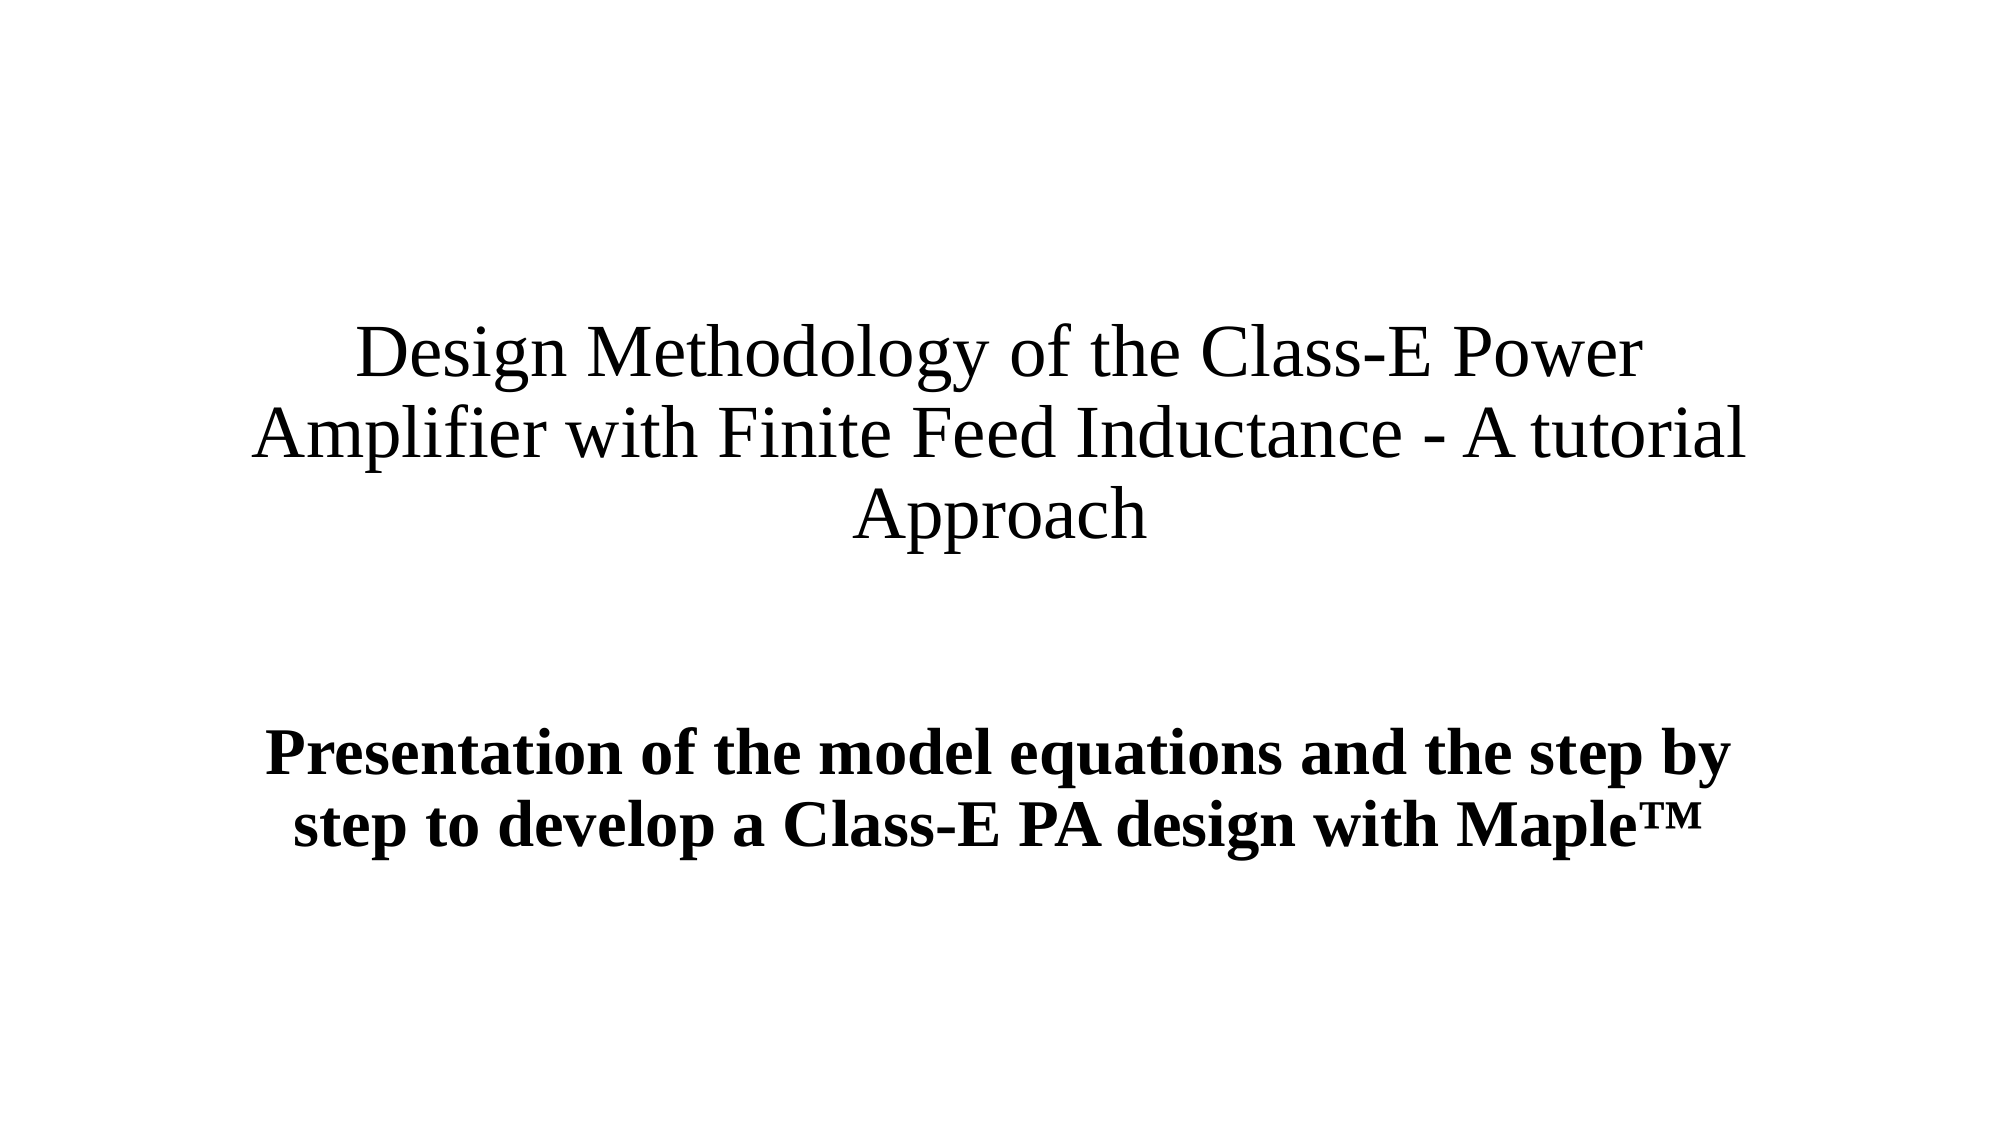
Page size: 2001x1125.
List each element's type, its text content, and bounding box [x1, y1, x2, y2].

title Design Methodology of the Class-E Power Amplifier with Finite Feed Inductance - A tutorial Approach Presentation of the model equations and the step by step to develop a Class-E PA design with Maple™ [226, 256, 1774, 869]
